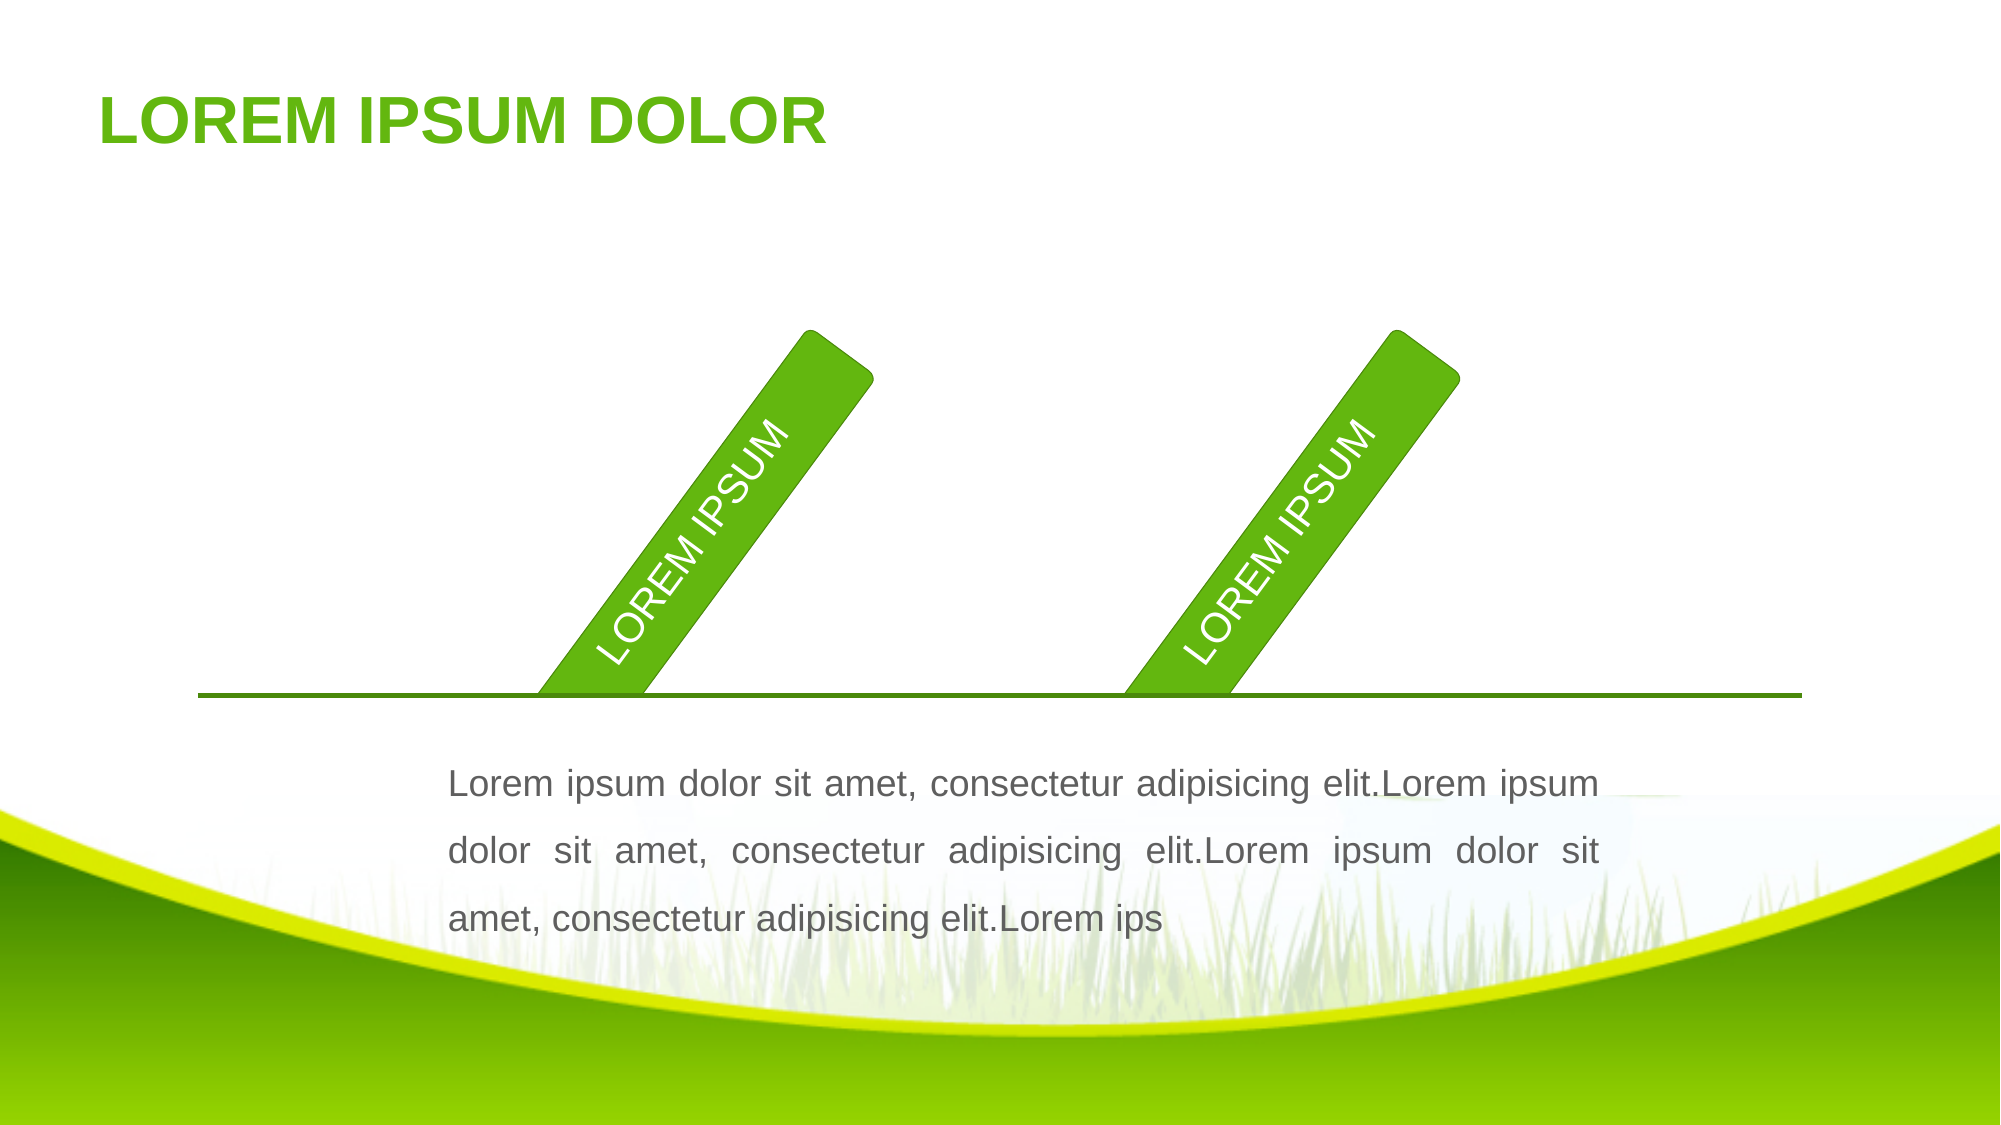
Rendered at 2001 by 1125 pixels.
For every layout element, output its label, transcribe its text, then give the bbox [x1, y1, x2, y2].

picture [0, 795, 2000, 1125]
text_box LOREM IPSUM DOLOR [83, 51, 1269, 166]
text_box LOREM IPSUM [1123, 329, 1461, 693]
text_box LOREM IPSUM [537, 329, 875, 693]
text_box Lorem ipsum dolor sit amet, consectetur adipisicing elit.Lorem ipsum dolor sit amet, consectetur adipisicing elit.Lorem ipsum dolor sit amet, consectetur adipisicing elit.Lorem ips [433, 729, 1615, 1022]
